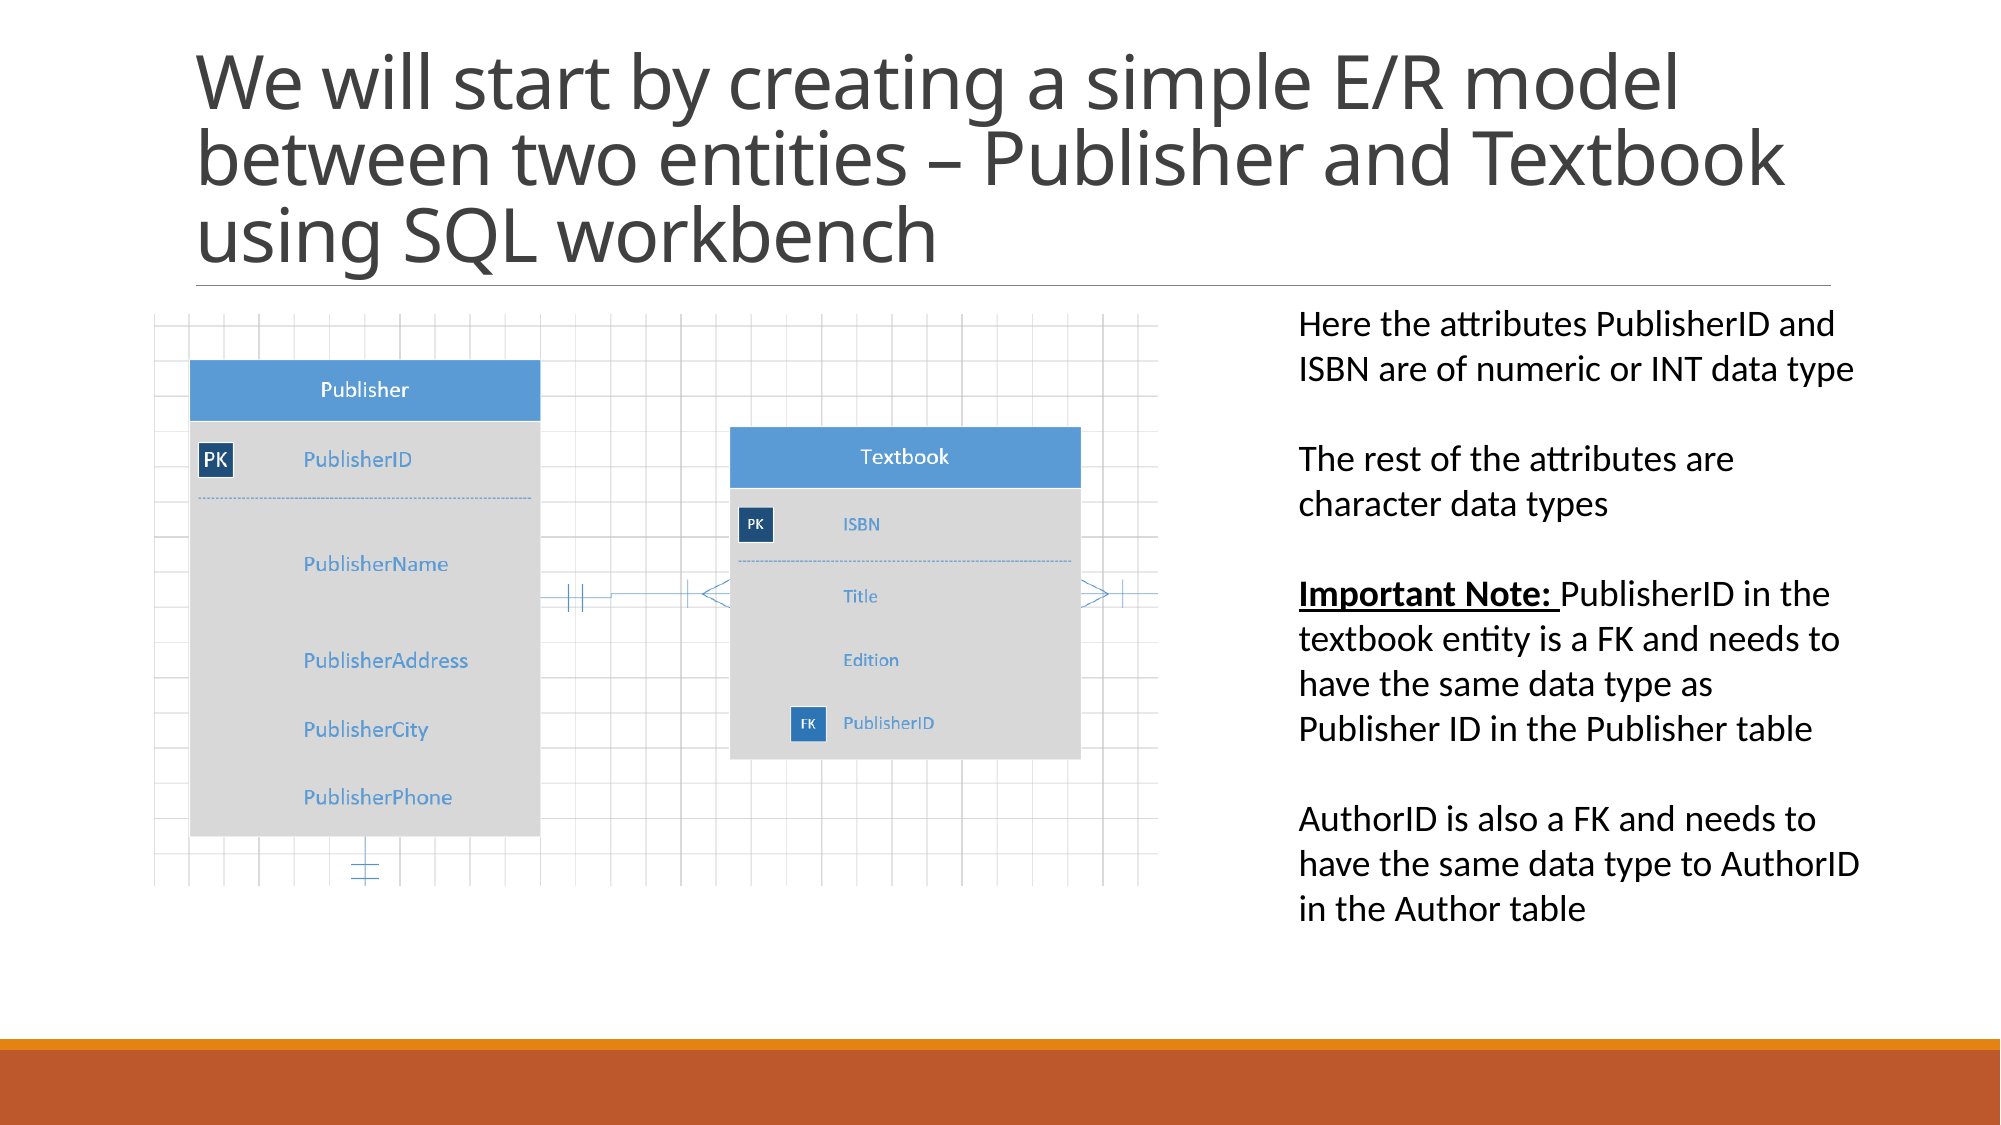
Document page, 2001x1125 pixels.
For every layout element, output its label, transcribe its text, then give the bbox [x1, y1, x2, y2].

text_box Here the attributes PublisherID and ISBN are of numeric or INT data type The rest of the attributes are character data types Important Note: PublisherID in the textbook entity is a FK and needs to have the same data type as Publisher ID in the Publisher table AuthorID is also a FK and needs to have the same data type to AuthorID in the Author table [1283, 291, 1878, 937]
picture [146, 314, 1159, 887]
title We will start by creating a simple E/R model between two entities – Publisher and Textbook using SQL workbench [180, 47, 1830, 285]
